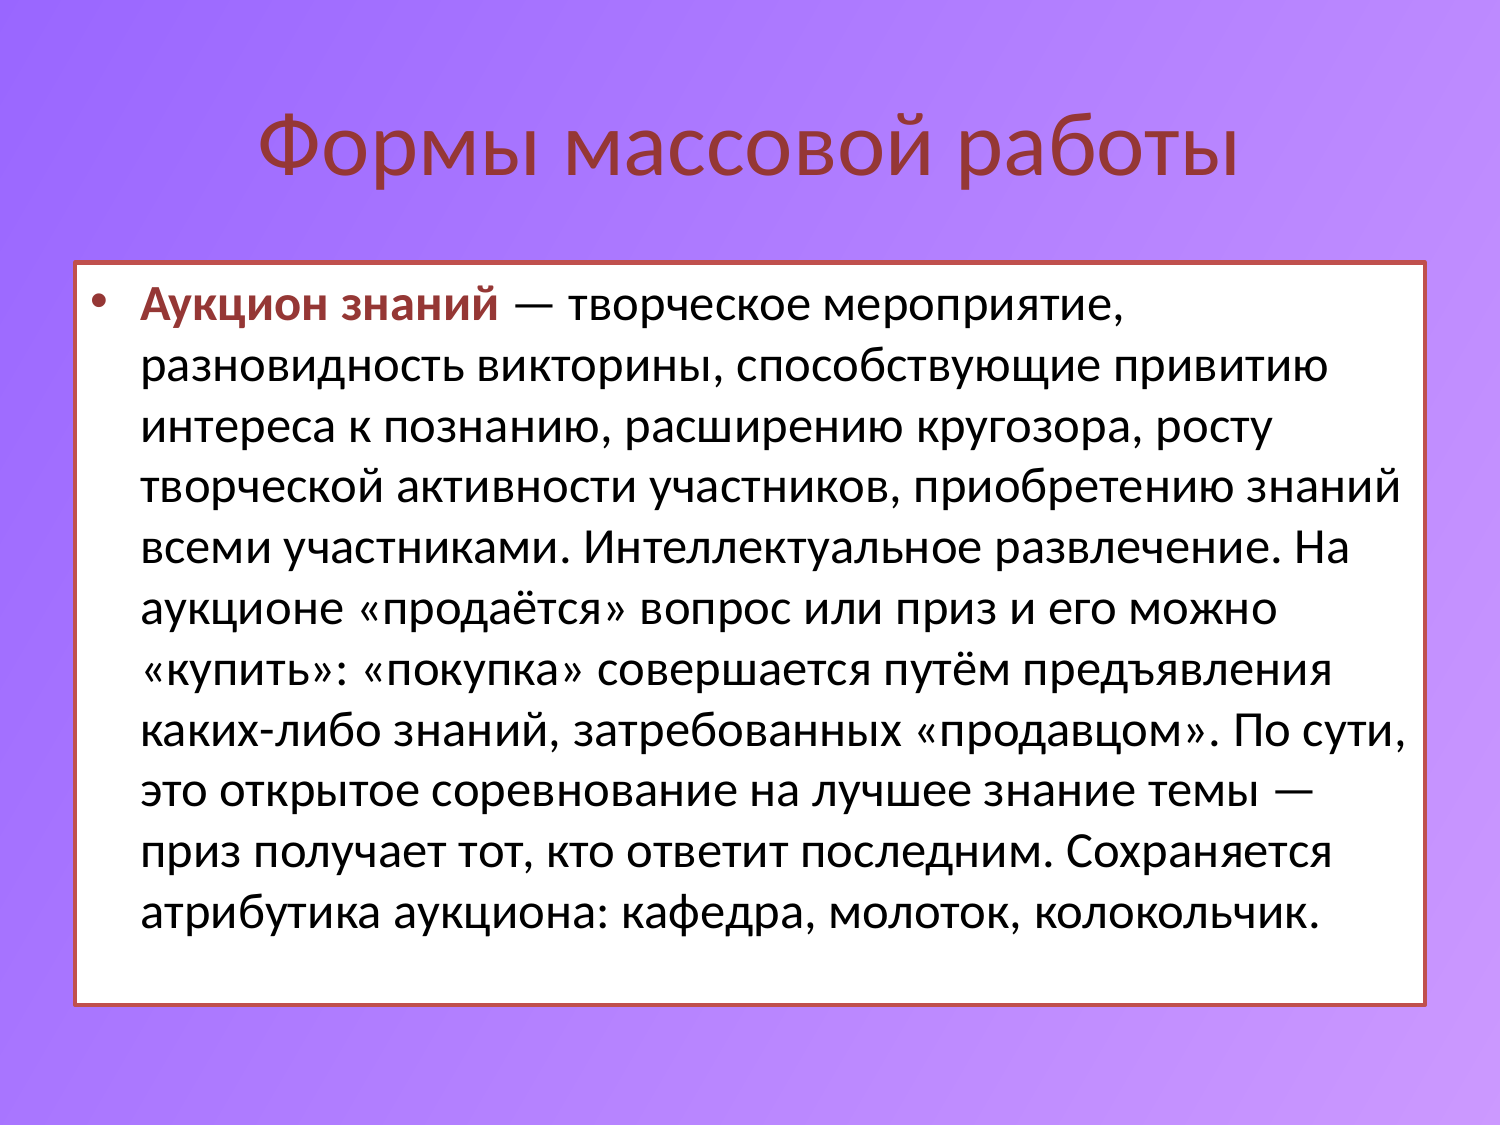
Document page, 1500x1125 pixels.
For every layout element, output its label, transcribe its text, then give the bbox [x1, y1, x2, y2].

title Формы массовой работы [75, 45, 1425, 233]
list Аукцион знаний — творческое мероприятие, разновидность викторины, способствующие привитию интереса к познанию, расширению кругозора, росту творческой активности участников, приобретению знаний всеми участниками. Интеллектуальное развлечение. На аукционе «продаётся» вопрос или приз и его можно «купить»: «покупка» совершается путём предъявления каких-либо знаний, затребованных «продавцом». По сути, это открытое соревнование на лучшее знание темы — приз получает тот, кто ответит последним. Сохраняется атрибутика аукциона: кафедра, молоток, колокольчик. [73, 260, 1427, 1007]
